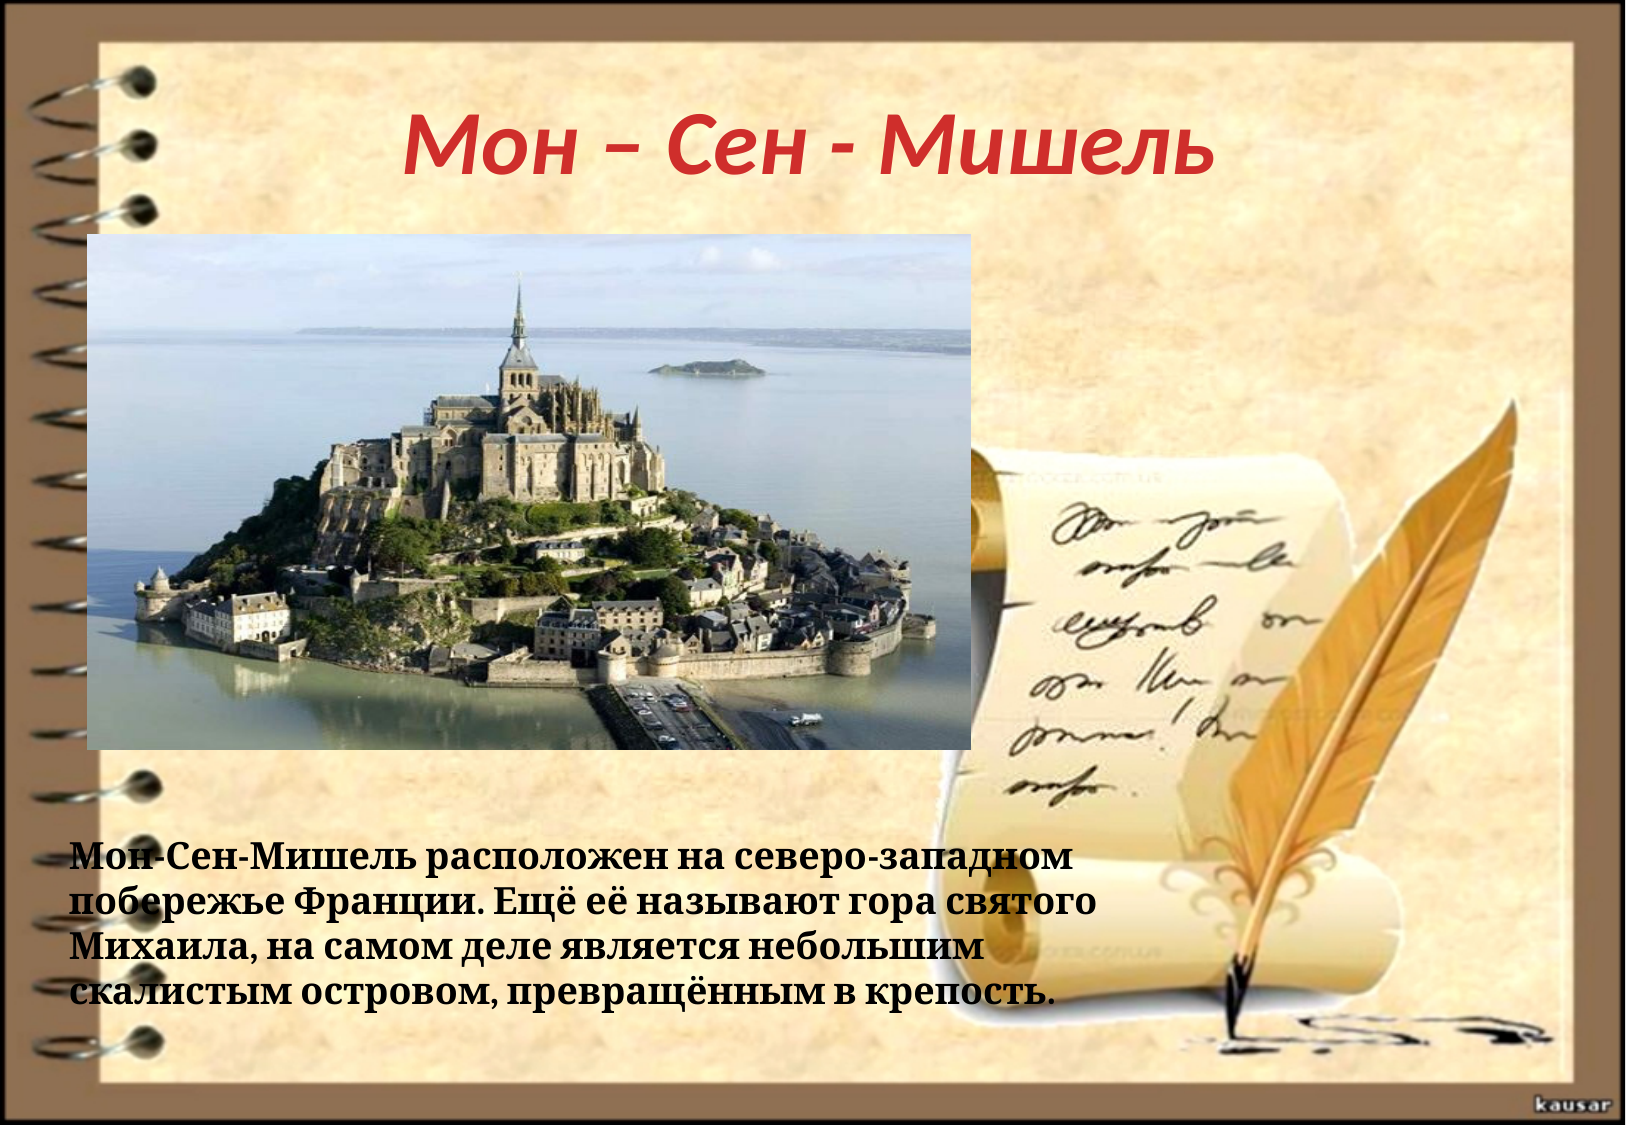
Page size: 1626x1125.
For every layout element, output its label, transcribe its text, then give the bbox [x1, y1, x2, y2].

text_box Мон – Сен - Мишель [386, 74, 1253, 200]
picture [0, 0, 1626, 1125]
text_box Мон-Сен-Мишель расположен на северо-западном побережье Франции. Ещё её называют гора святого Михаила, на самом деле является небольшим скалистым островом, превращённым в крепость. [54, 824, 1174, 1020]
